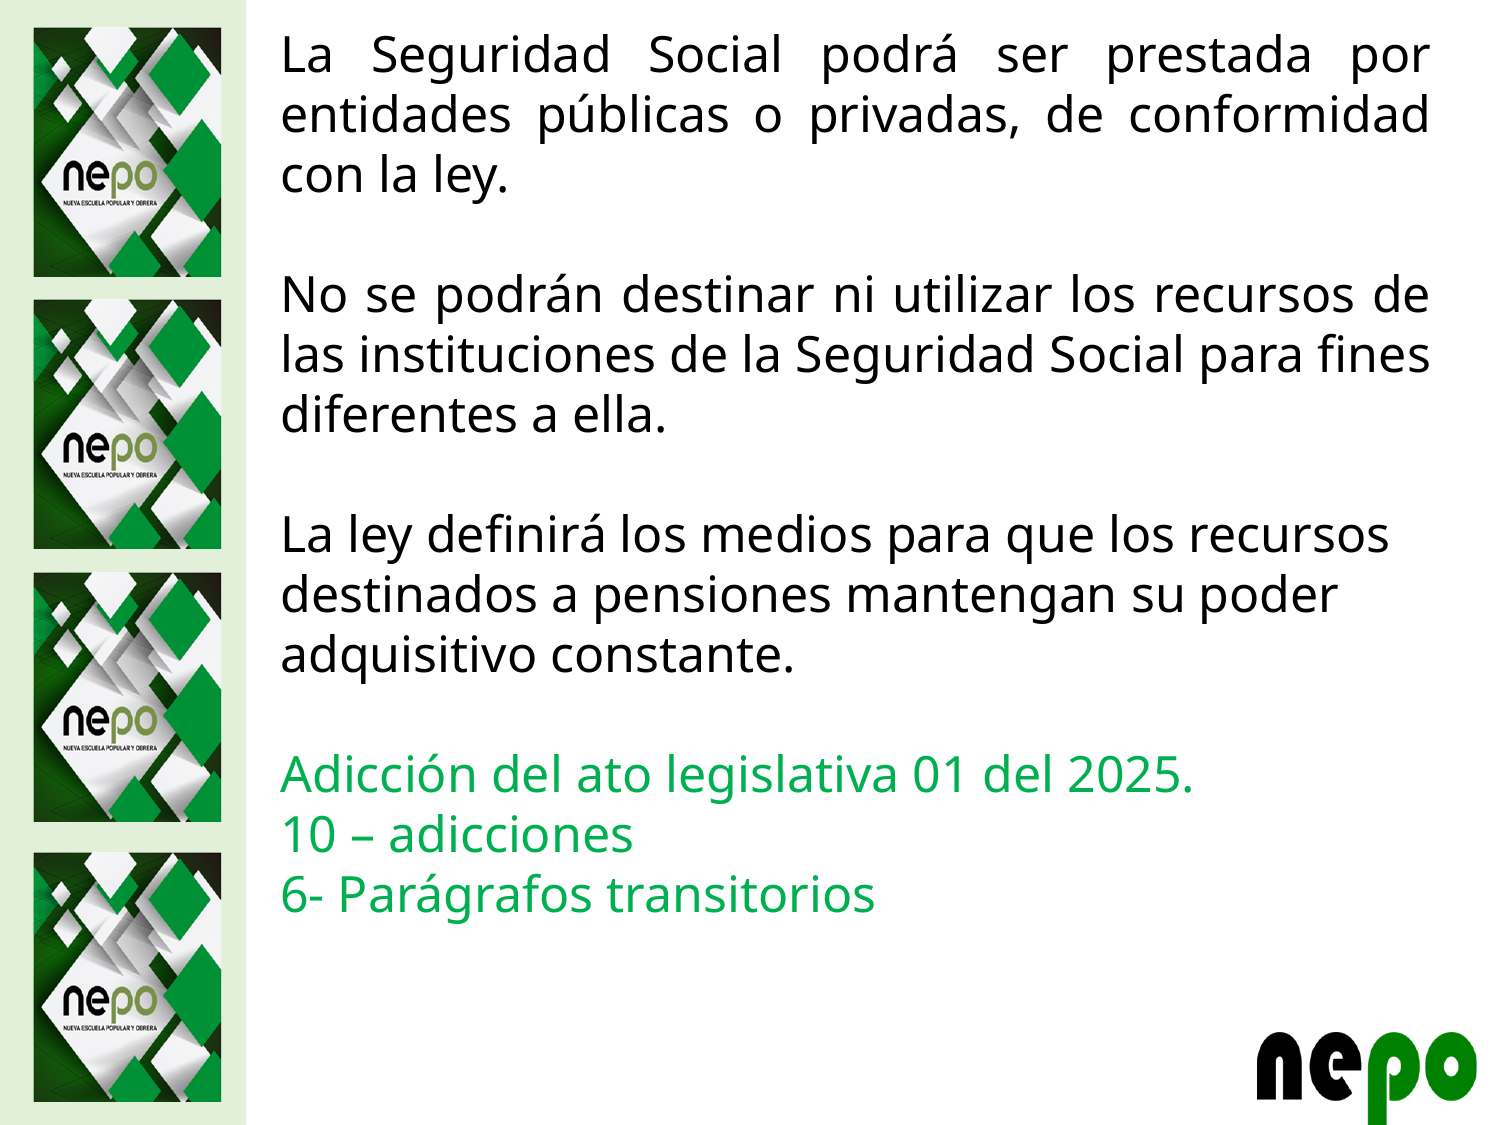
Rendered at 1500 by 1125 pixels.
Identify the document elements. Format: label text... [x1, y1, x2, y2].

picture [0, 0, 246, 1125]
picture [1257, 1032, 1477, 1125]
text_box La Seguridad Social podrá ser prestada por entidades públicas o privadas, de conformidad con la ley. No se podrán destinar ni utilizar los recursos de las instituciones de la Seguridad Social para fines diferentes a ella. La ley definirá los medios para que los recursos destinados a pensiones mantengan su poder adquisitivo constante. Adicción del ato legislativa 01 del 2025. 10 – adicciones 6- Parágrafos transitorios [265, 14, 1447, 930]
